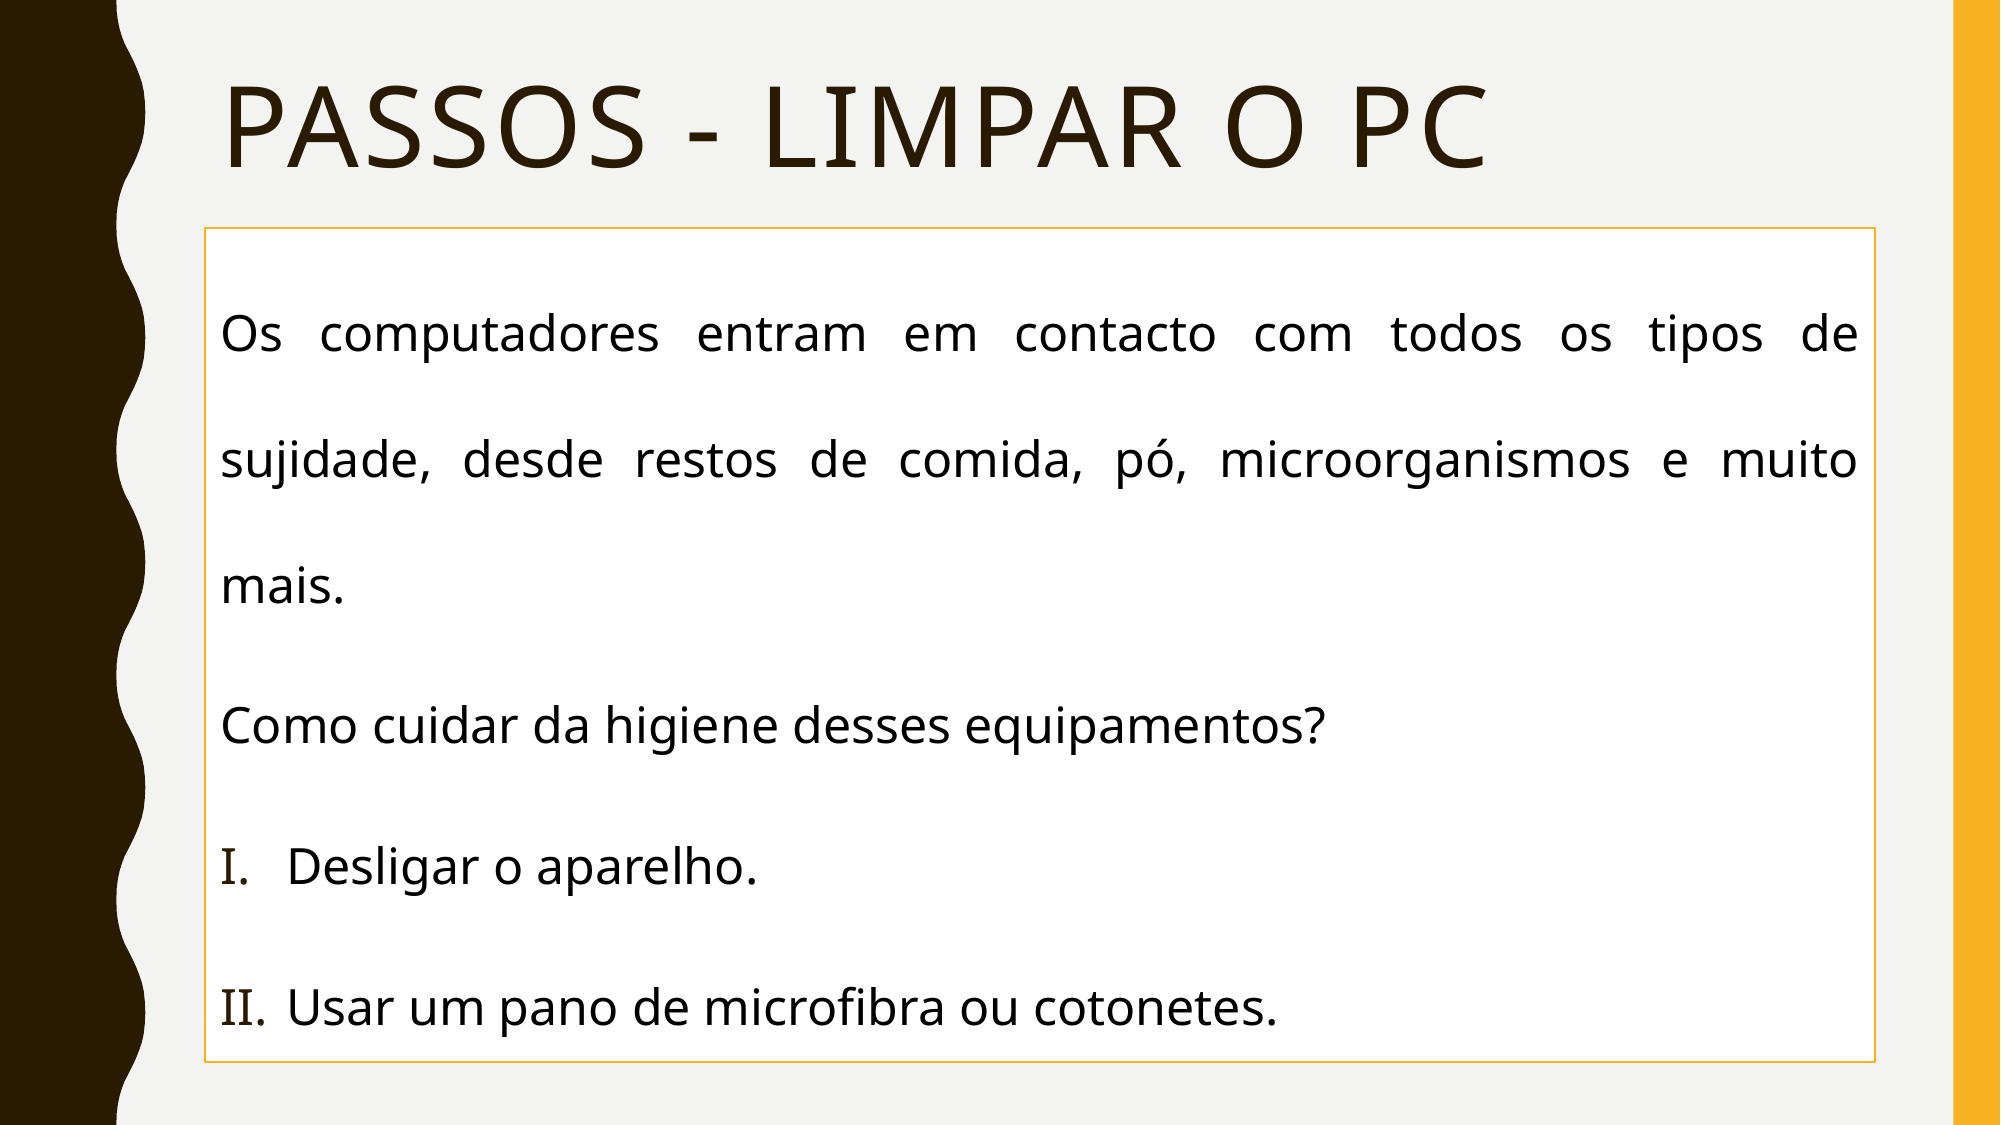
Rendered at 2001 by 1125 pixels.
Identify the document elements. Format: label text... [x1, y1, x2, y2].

title PASSOS - LIMPAR o pc [205, 62, 1875, 227]
text_box Os computadores entram em contacto com todos os tipos de sujidade, desde restos de comida, pó, microorganismos e muito mais. Como cuidar da higiene desses equipamentos? Desligar o aparelho. Usar um pano de microfibra ou cotonetes. Passar suavemente em todos os componentes do computador. [204, 227, 1876, 1063]
